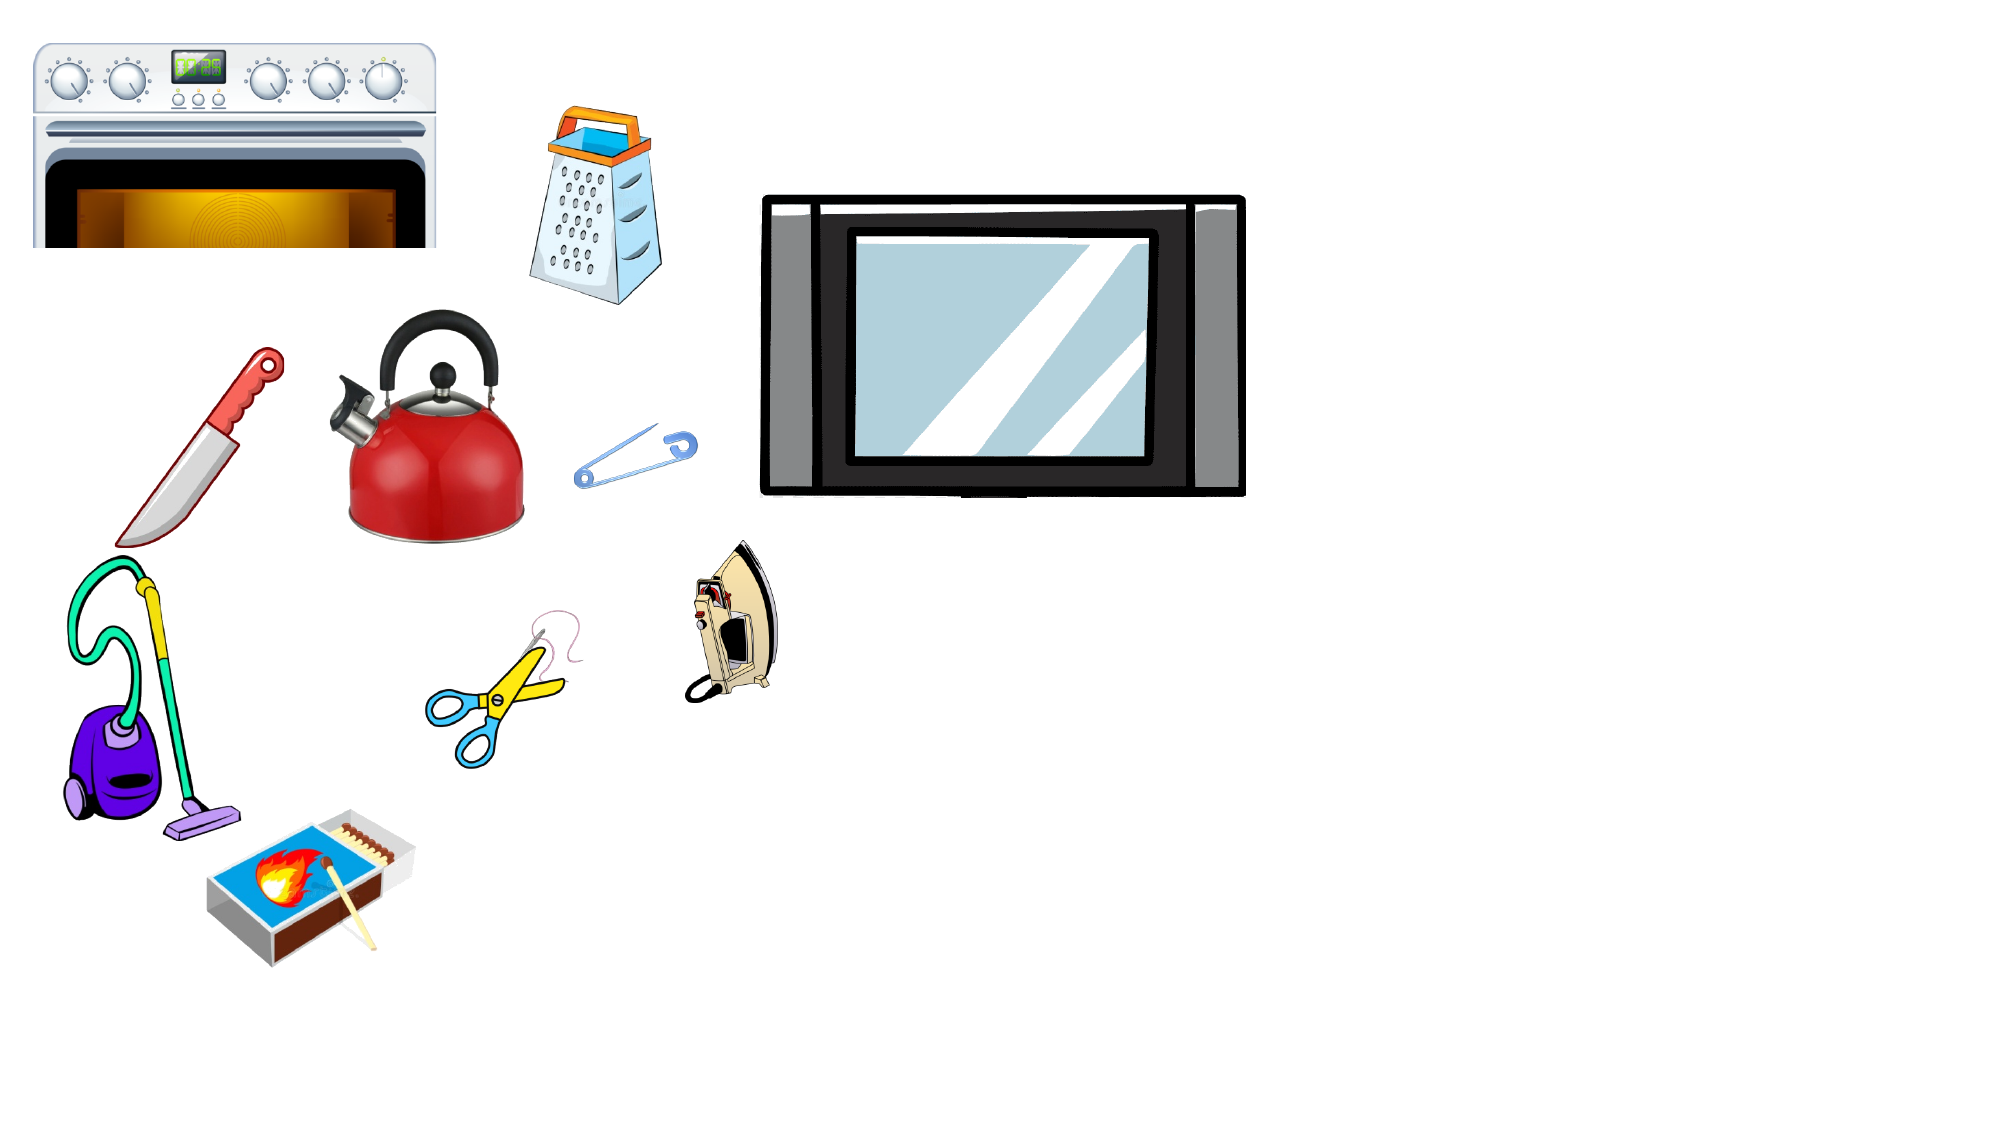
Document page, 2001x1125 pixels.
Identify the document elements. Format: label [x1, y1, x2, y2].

picture [419, 608, 588, 784]
picture [321, 79, 716, 551]
picture [566, 401, 705, 500]
picture [114, 347, 285, 548]
picture [52, 555, 436, 992]
picture [33, 43, 437, 248]
picture [759, 194, 1246, 498]
picture [685, 540, 778, 703]
